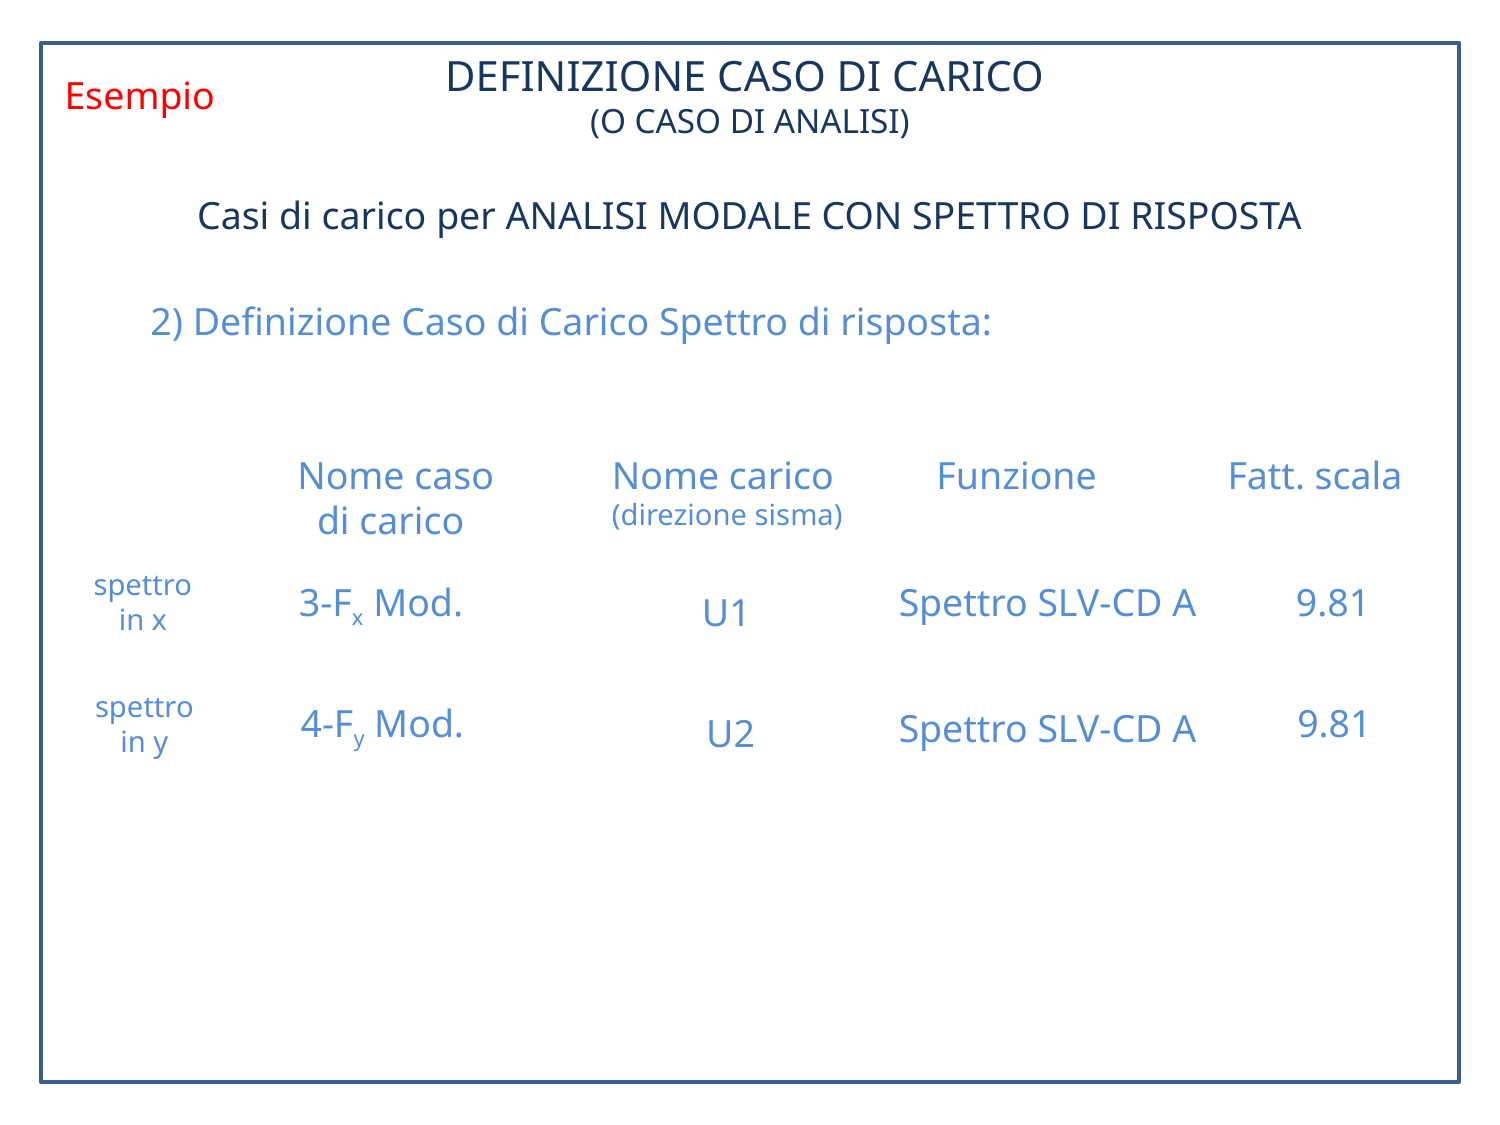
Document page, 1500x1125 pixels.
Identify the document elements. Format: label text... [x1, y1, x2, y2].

text_box U2 [691, 702, 771, 763]
text_box 2) Definizione Caso di Carico Spettro di risposta: [135, 290, 1353, 351]
text_box Nome caso di carico [266, 444, 526, 550]
text_box U1 [687, 581, 766, 642]
text_box 3-Fx Mod. [284, 571, 478, 637]
text_box spettro in x [78, 559, 208, 644]
text_box Esempio [49, 64, 230, 125]
text_box Funzione [921, 444, 1112, 505]
text_box Fatt. scala [1212, 444, 1418, 505]
text_box 9.81 [1281, 571, 1386, 631]
text_box DEFINIZIONE CASO DI CARICO (O CASO DI ANALISI) [41, 42, 1459, 148]
text_box Spettro SLV-CD A [883, 698, 1212, 758]
text_box [39, 41, 1461, 1084]
text_box Spettro SLV-CD A [883, 571, 1212, 631]
text_box Nome carico (direzione sisma) [597, 444, 858, 539]
text_box 9.81 [1282, 692, 1387, 753]
text_box Casi di carico per ANALISI MODALE CON SPETTRO DI RISPOSTA [182, 184, 1318, 245]
text_box 4-Fy Mod. [285, 692, 479, 759]
text_box spettro in y [80, 680, 209, 766]
